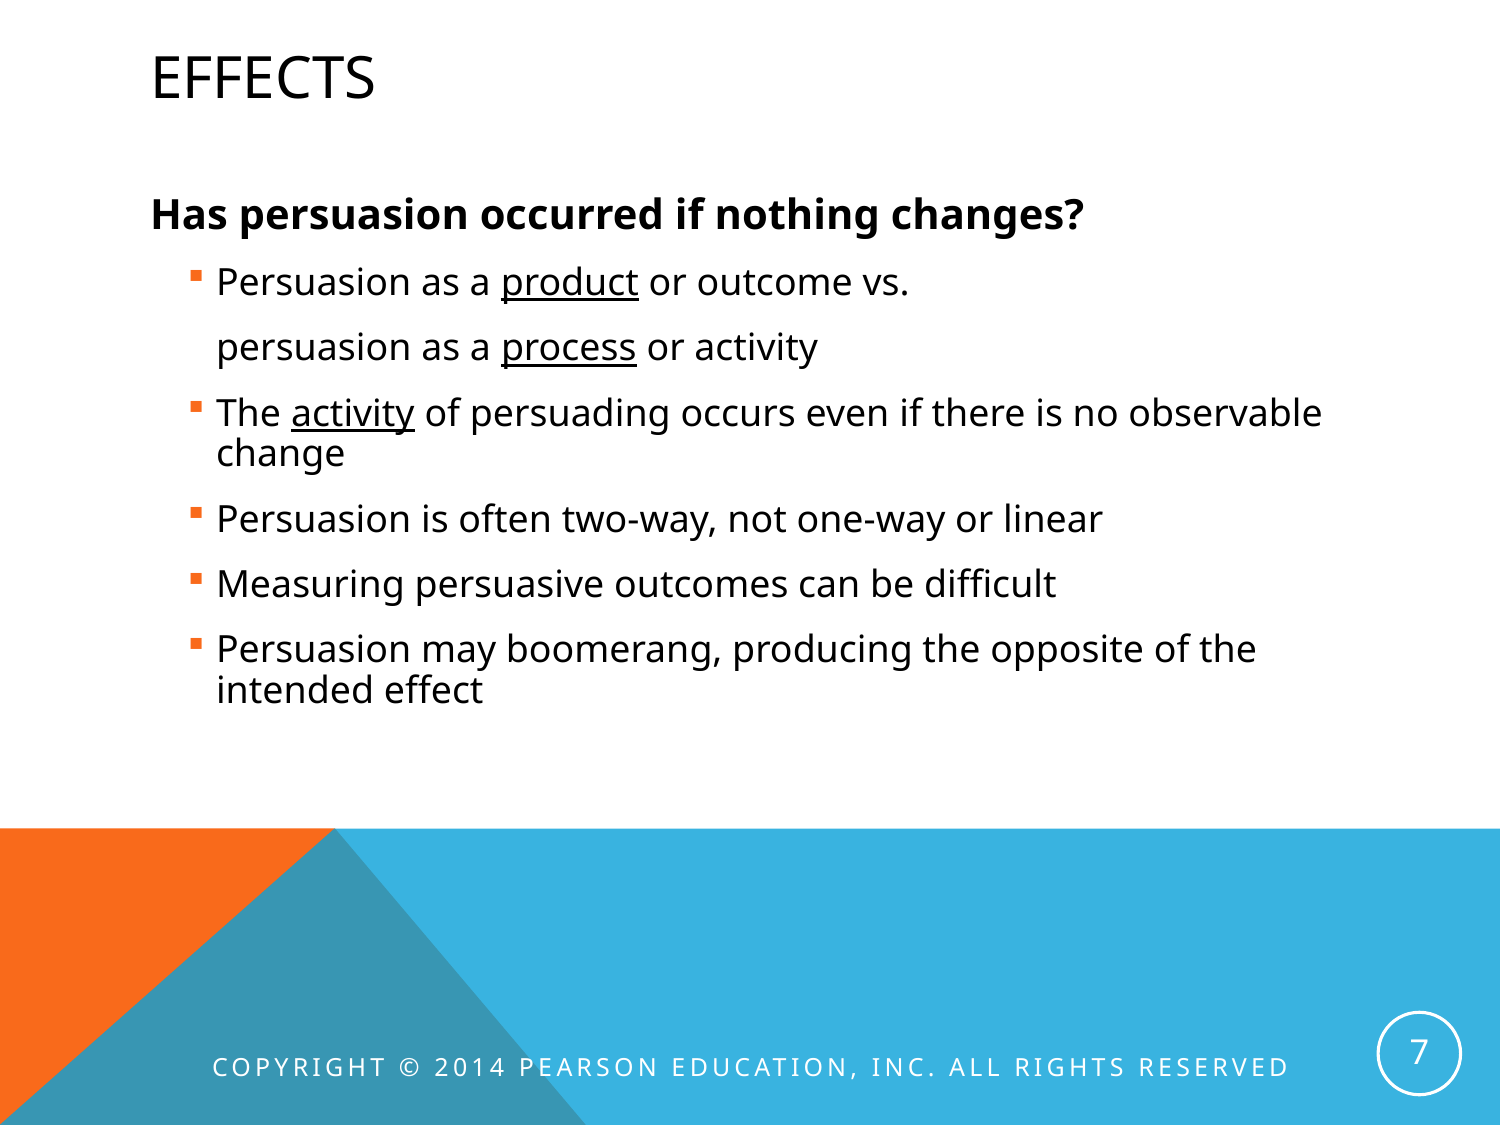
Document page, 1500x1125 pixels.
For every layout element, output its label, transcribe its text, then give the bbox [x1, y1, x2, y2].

title effects [135, 0, 1369, 150]
list Has persuasion occurred if nothing changes? Persuasion as a product or outcome vs. persuasion as a process or activity The activity of persuading occurs even if there is no observable change Persuasion is often two-way, not one-way or linear Measuring persuasive outcomes can be difficult Persuasion may boomerang, producing the opposite of the intended effect [135, 180, 1369, 768]
slide_number 7 [1376, 1010, 1463, 1097]
footer Copyright © 2014 Pearson Education, Inc. All rights reserved [150, 1012, 1352, 1125]
